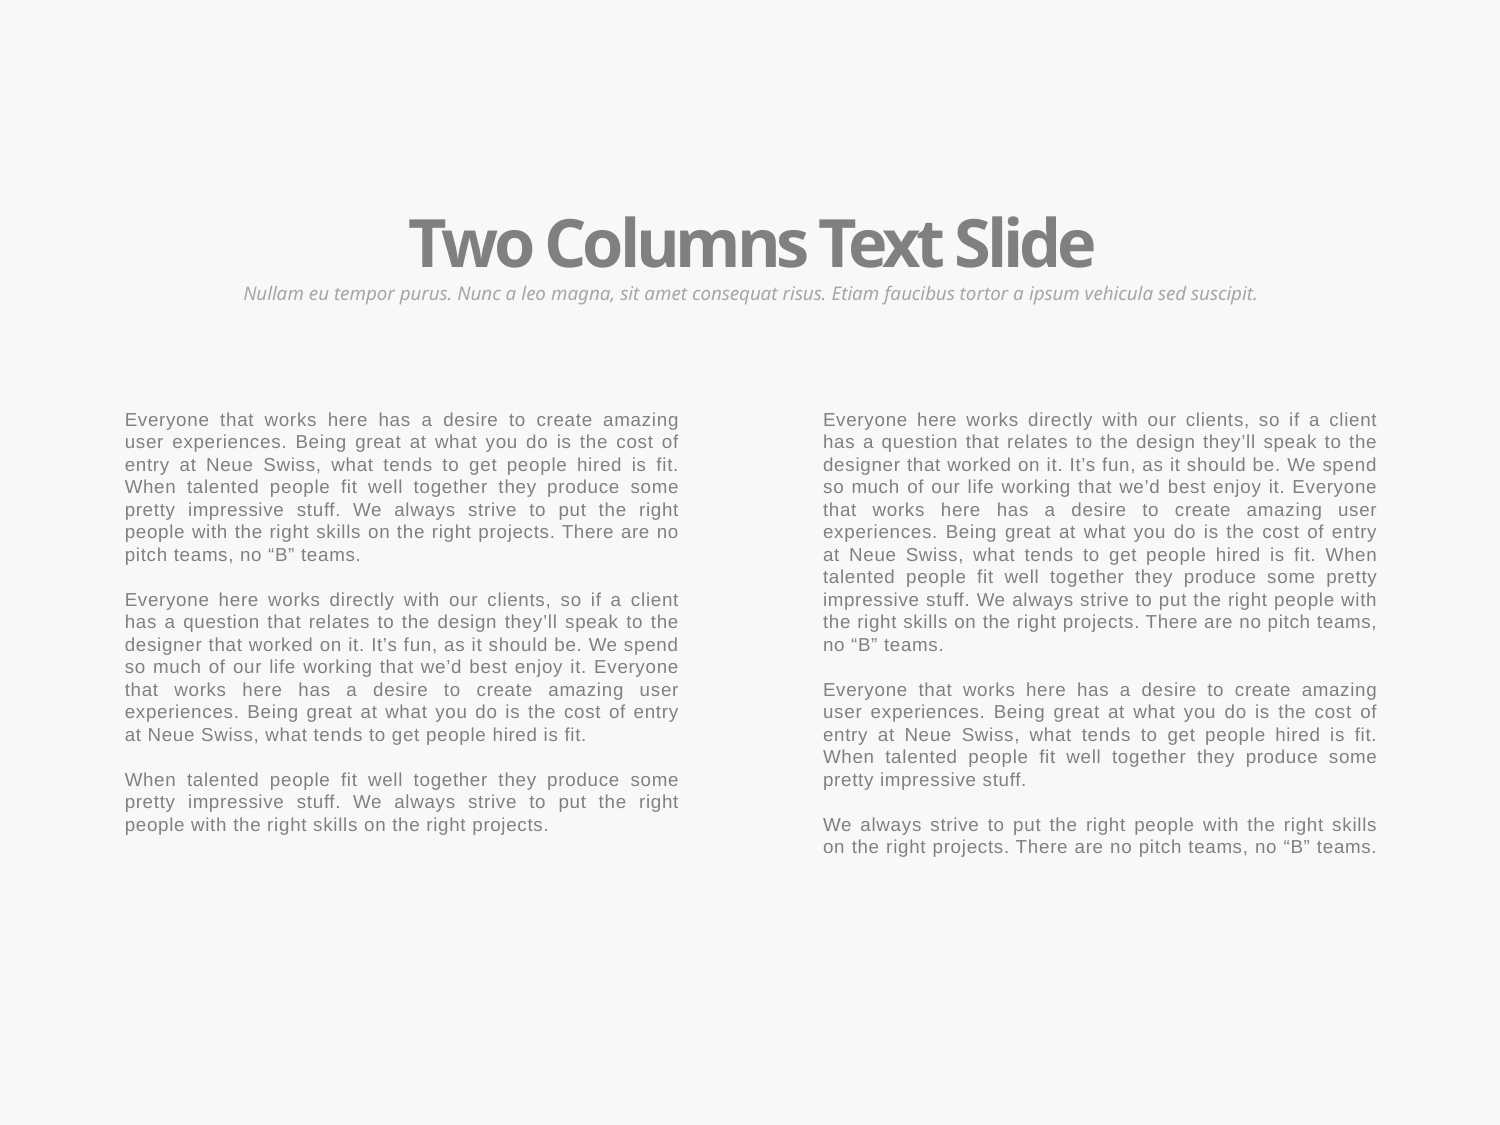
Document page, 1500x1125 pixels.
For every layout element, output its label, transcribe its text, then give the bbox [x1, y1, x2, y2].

text_box Everyone that works here has a desire to create amazing user experiences. Being great at what you do is the cost of entry at Neue Swiss, what tends to get people hired is fit. When talented people fit well together they produce some pretty impressive stuff. We always strive to put the right people with the right skills on the right projects. There are no pitch teams, no “B” teams. Everyone here works directly with our clients, so if a client has a question that relates to the design they’ll speak to the designer that worked on it. It’s fun, as it should be. We spend so much of our life working that we’d best enjoy it. Everyone that works here has a desire to create amazing user experiences. Being great at what you do is the cost of entry at Neue Swiss, what tends to get people hired is fit. When talented people fit well together they produce some pretty impressive stuff. We always strive to put the right people with the right skills on the right projects. [113, 401, 691, 841]
text_box Nullam eu tempor purus. Nunc a leo magna, sit amet consequat risus. Etiam faucibus tortor a ipsum vehicula sed suscipit. [92, 277, 1413, 308]
text_box Everyone here works directly with our clients, so if a client has a question that relates to the design they’ll speak to the designer that worked on it. It’s fun, as it should be. We spend so much of our life working that we’d best enjoy it. Everyone that works here has a desire to create amazing user experiences. Being great at what you do is the cost of entry at Neue Swiss, what tends to get people hired is fit. When talented people fit well together they produce some pretty impressive stuff. We always strive to put the right people with the right skills on the right projects. There are no pitch teams, no “B” teams. Everyone that works here has a desire to create amazing user experiences. Being great at what you do is the cost of entry at Neue Swiss, what tends to get people hired is fit. When talented people fit well together they produce some pretty impressive stuff. We always strive to put the right people with the right skills on the right projects. There are no pitch teams, no “B” teams. [811, 401, 1389, 893]
text_box Two Columns Text Slide [400, 196, 1105, 277]
